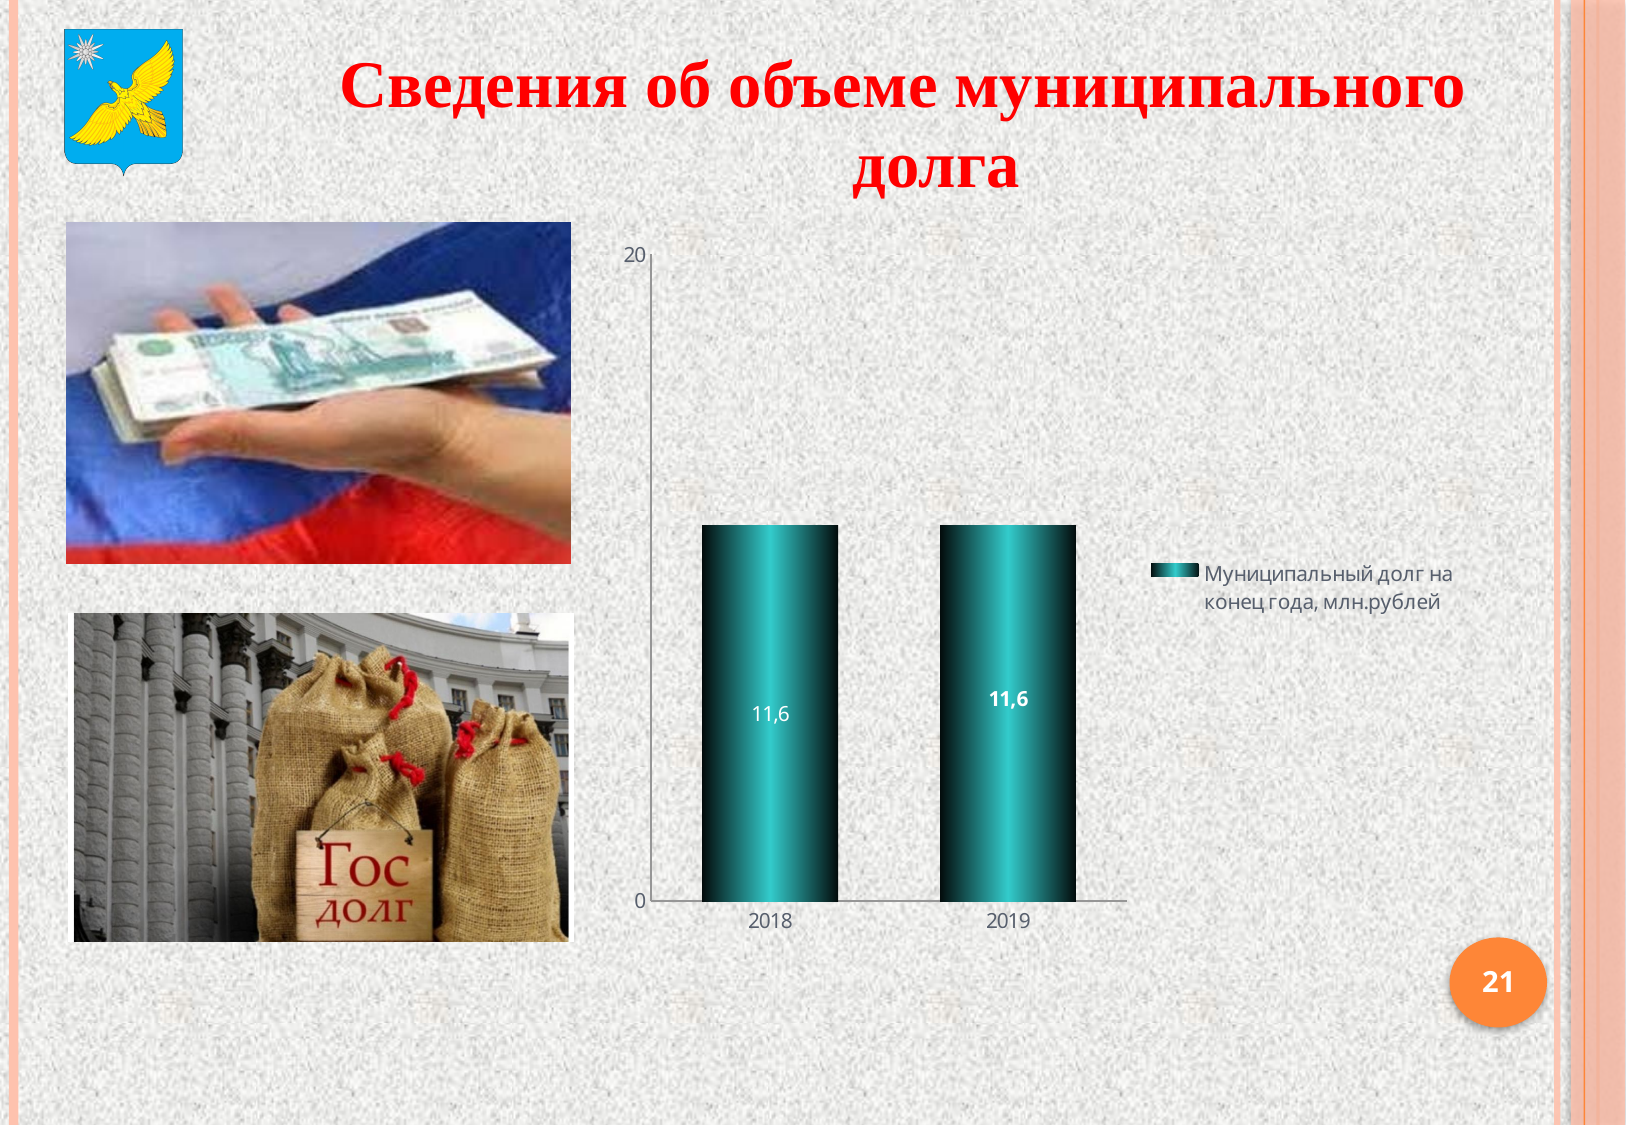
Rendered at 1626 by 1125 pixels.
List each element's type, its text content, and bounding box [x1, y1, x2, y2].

picture [19, 0, 1554, 1125]
picture [0, 0, 8, 1125]
text_box [406, 509, 599, 616]
chart [605, 225, 1473, 951]
picture [1561, 0, 1570, 1125]
slide_number 21 [1444, 940, 1553, 1027]
text_box Сведения об объеме муниципального долга [266, 33, 1541, 244]
